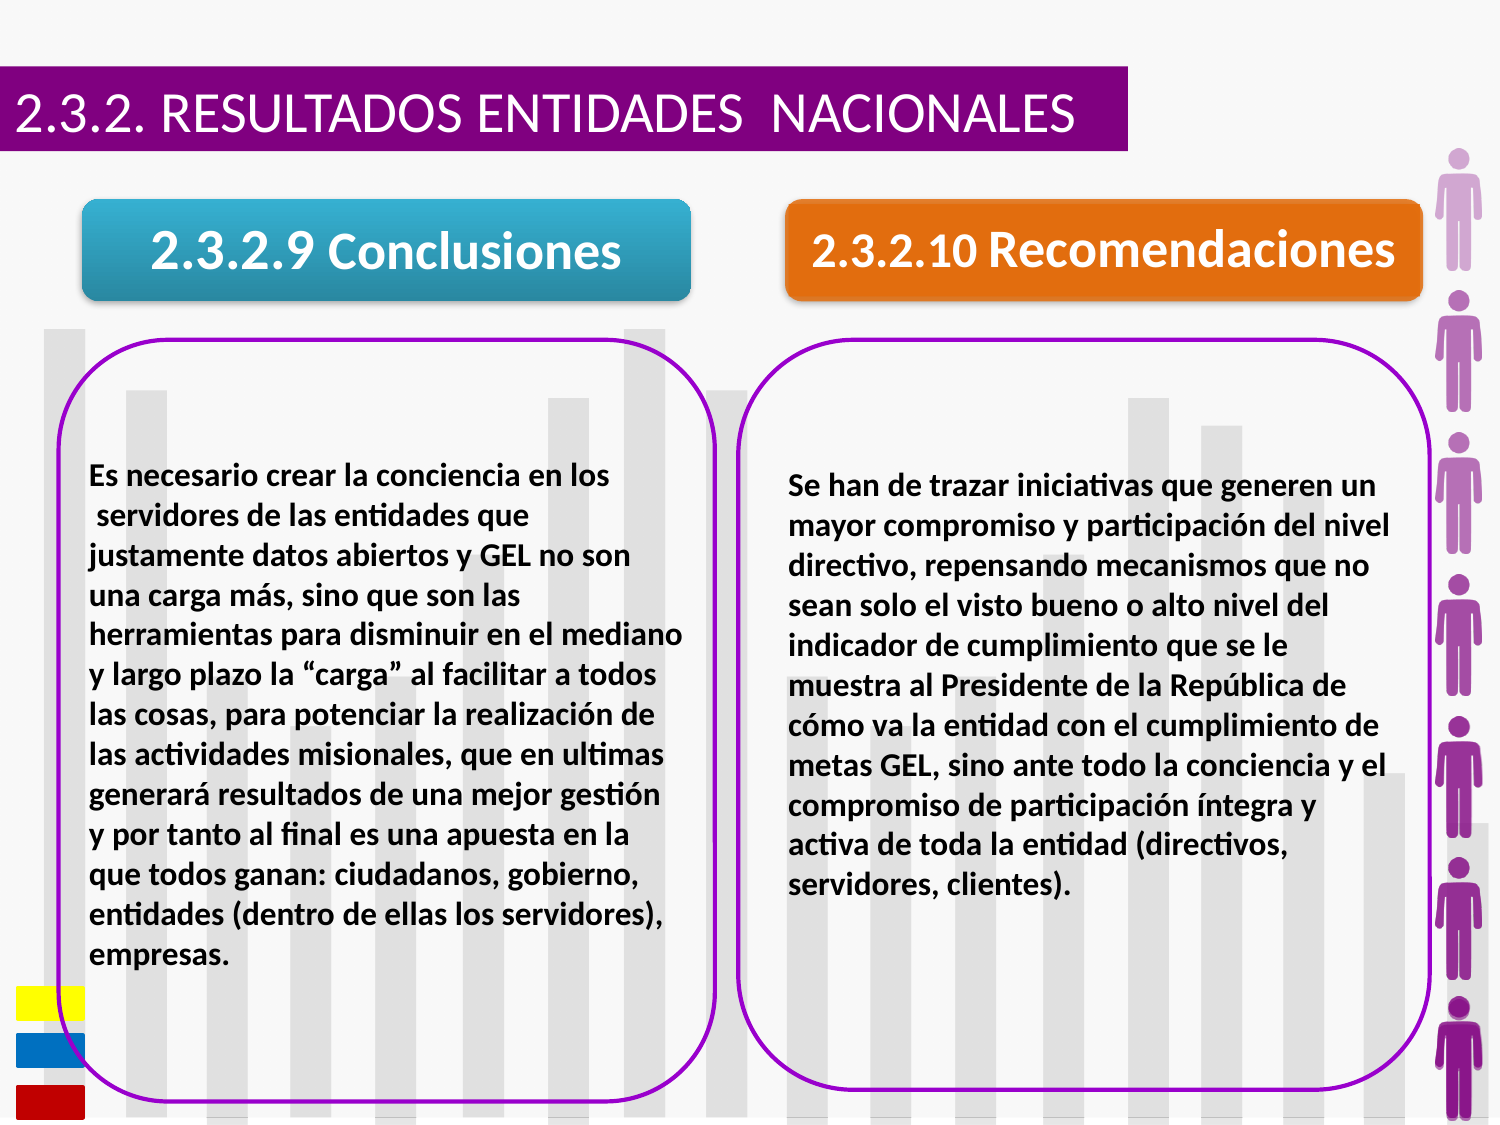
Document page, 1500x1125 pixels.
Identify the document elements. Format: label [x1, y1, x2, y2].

picture [0, 0, 1500, 1125]
text_box [784, 198, 1424, 302]
text_box [81, 198, 692, 302]
